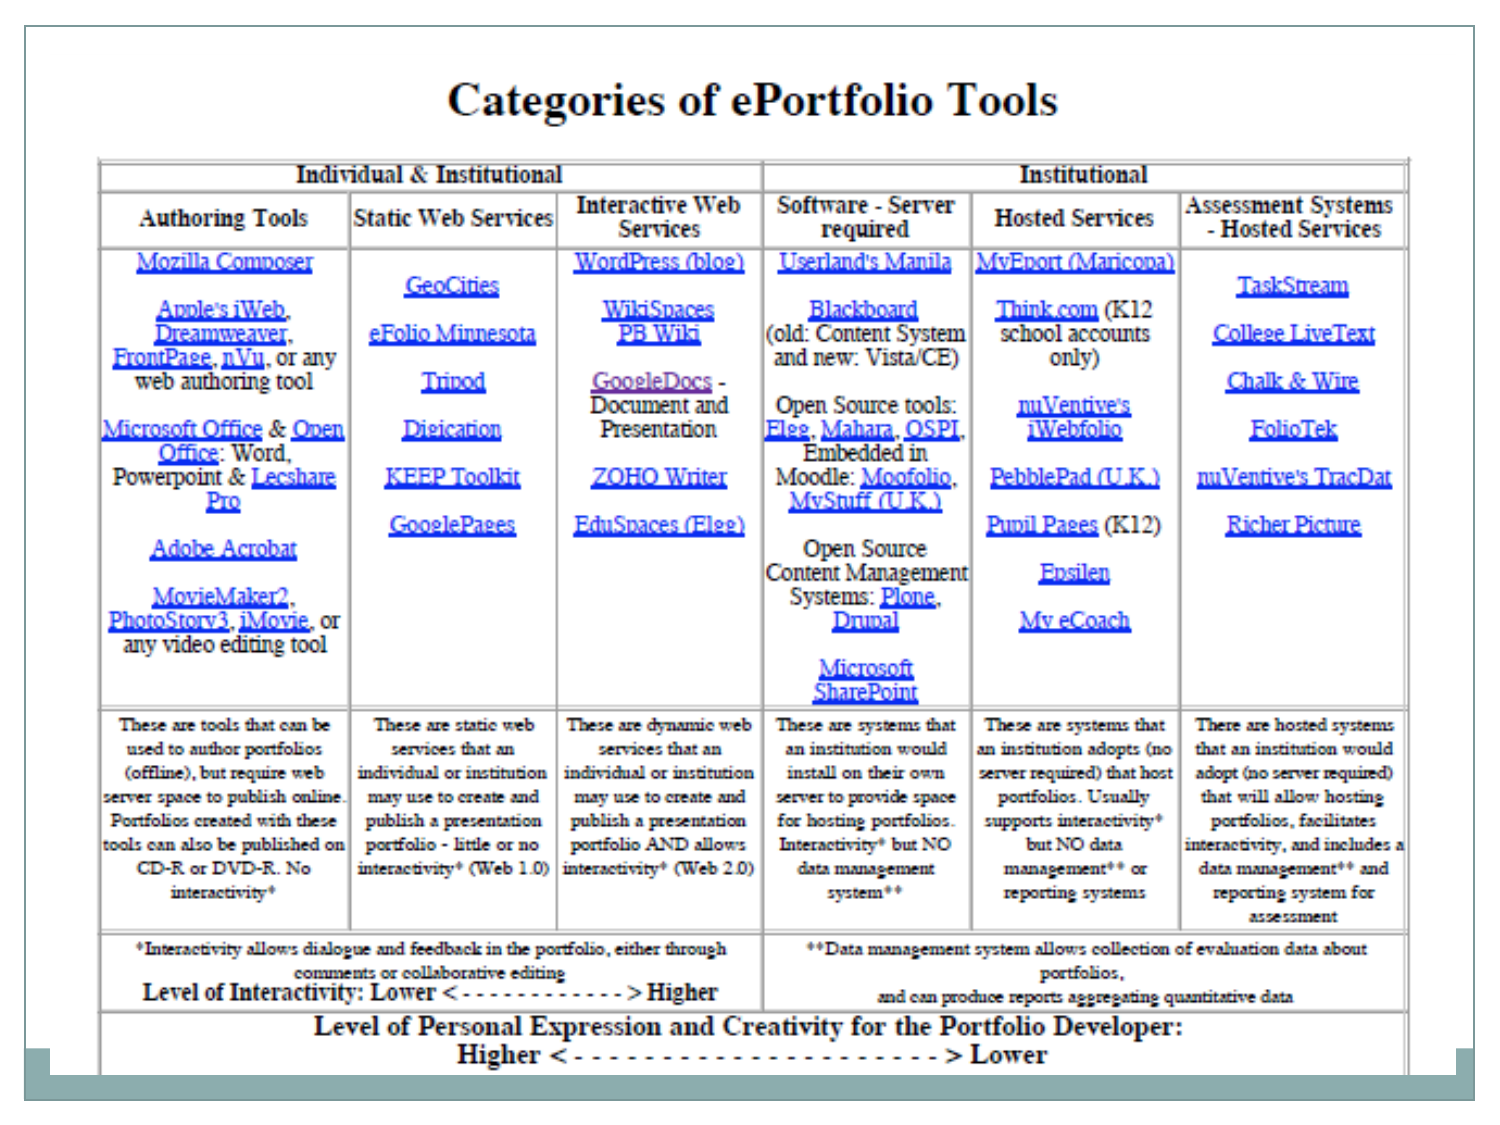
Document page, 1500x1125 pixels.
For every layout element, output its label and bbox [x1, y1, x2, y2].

picture [49, 53, 1456, 1076]
